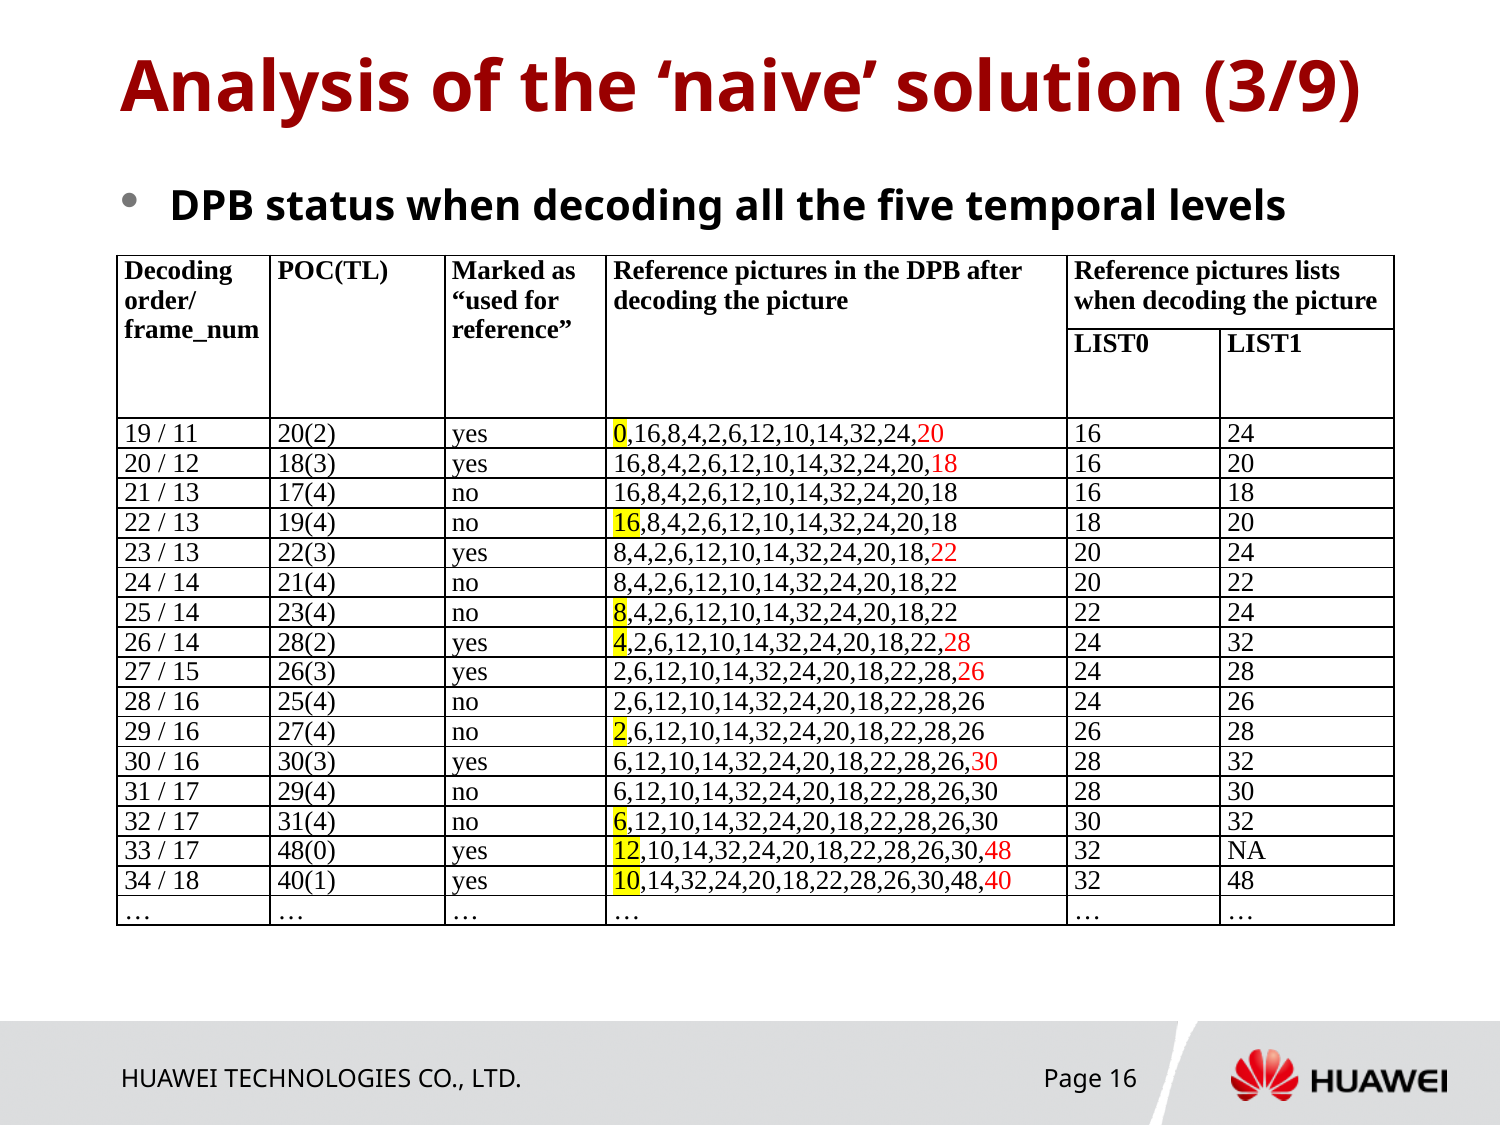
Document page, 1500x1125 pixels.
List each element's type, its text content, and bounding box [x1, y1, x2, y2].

table_cell no [446, 598, 605, 626]
table_cell 30(3) [271, 747, 444, 775]
table_cell no [446, 568, 605, 596]
table_cell 24 [1068, 628, 1219, 656]
picture [0, 1021, 1500, 1125]
table_cell 26 [1221, 688, 1393, 716]
table_cell 28 [1068, 747, 1219, 775]
table_cell … [1068, 896, 1219, 924]
table_cell LIST1 [1221, 330, 1393, 417]
table_cell yes [446, 419, 605, 447]
table_cell 22 / 13 [118, 509, 269, 537]
table_cell 32 / 17 [118, 807, 269, 835]
table_cell 24 [1221, 539, 1393, 567]
table_header Marked as “used for reference” [446, 256, 605, 417]
table_cell 16 [1068, 449, 1219, 477]
table_cell 16,8,4,2,6,12,10,14,32,24,20,18 [607, 509, 1066, 537]
slide_number Page 16 [1043, 1064, 1388, 1125]
table_cell 27 / 15 [118, 658, 269, 686]
table_cell 6,12,10,14,32,24,20,18,22,28,26,30 [607, 747, 1066, 775]
table_cell 28 / 16 [118, 688, 269, 716]
table_cell 20 [1068, 568, 1219, 596]
table_cell 40(1) [271, 867, 444, 895]
table_cell 25 / 14 [118, 598, 269, 626]
table_cell 33 / 17 [118, 837, 269, 865]
table_cell 29(4) [271, 777, 444, 805]
table_cell yes [446, 449, 605, 477]
table_cell 24 / 14 [118, 568, 269, 596]
table_cell 2,6,12,10,14,32,24,20,18,22,28,26 [607, 717, 1066, 746]
table_cell 16,8,4,2,6,12,10,14,32,24,20,18 [607, 449, 1066, 477]
table_cell 26 [1068, 717, 1219, 746]
table_cell 27(4) [271, 717, 444, 746]
table_cell 28(2) [271, 628, 444, 656]
table_cell 26 / 14 [118, 628, 269, 656]
table_cell 8,4,2,6,12,10,14,32,24,20,18,22 [607, 539, 1066, 567]
table_cell yes [446, 658, 605, 686]
table_cell 30 / 16 [118, 747, 269, 775]
table_cell 23(4) [271, 598, 444, 626]
table_cell yes [446, 747, 605, 775]
table_header POC(TL) [271, 256, 444, 417]
table_cell NA [1221, 837, 1393, 865]
table_cell 32 [1068, 867, 1219, 895]
table_cell no [446, 688, 605, 716]
table_cell LIST0 [1068, 330, 1219, 417]
table_cell 18(3) [271, 449, 444, 477]
table_cell 23 / 13 [118, 539, 269, 567]
table_cell 24 [1221, 598, 1393, 626]
table_header Reference pictures lists when decoding the picture [1068, 256, 1393, 328]
table_cell 32 [1221, 747, 1393, 775]
table_cell 32 [1221, 807, 1393, 835]
table_cell 32 [1068, 837, 1219, 865]
table_cell 32 [1221, 628, 1393, 656]
table_cell yes [446, 867, 605, 895]
table_cell 31(4) [271, 807, 444, 835]
table_header Decoding order/ frame_num [118, 256, 269, 417]
table_cell 24 [1068, 658, 1219, 686]
table_cell 10,14,32,24,20,18,22,28,26,30,48,40 [607, 867, 1066, 895]
table_cell 21 / 13 [118, 479, 269, 507]
table_cell … [118, 896, 269, 924]
table_cell 28 [1221, 717, 1393, 746]
table_cell 2,6,12,10,14,32,24,20,18,22,28,26 [607, 688, 1066, 716]
table_cell no [446, 717, 605, 746]
table_cell … [1221, 896, 1393, 924]
table_cell 21(4) [271, 568, 444, 596]
table_cell 34 / 18 [118, 867, 269, 895]
table_cell 20(2) [271, 419, 444, 447]
table_cell 26(3) [271, 658, 444, 686]
table_cell no [446, 777, 605, 805]
table_cell 16 [1068, 419, 1219, 447]
table_cell no [446, 807, 605, 835]
list DPB status when decoding all the five temporal levels [106, 152, 1409, 1009]
table_cell 48 [1221, 867, 1393, 895]
table_cell … [607, 896, 1066, 924]
table_cell 22 [1068, 598, 1219, 626]
table_cell 8,4,2,6,12,10,14,32,24,20,18,22 [607, 568, 1066, 596]
table_cell 20 [1221, 449, 1393, 477]
table_cell 6,12,10,14,32,24,20,18,22,28,26,30 [607, 777, 1066, 805]
table_cell 0,16,8,4,2,6,12,10,14,32,24,20 [607, 419, 1066, 447]
table_cell 28 [1068, 777, 1219, 805]
table_cell 28 [1221, 658, 1393, 686]
table_cell 19 / 11 [118, 419, 269, 447]
table_cell 16,8,4,2,6,12,10,14,32,24,20,18 [607, 479, 1066, 507]
table_cell 24 [1221, 419, 1393, 447]
table_cell 22 [1221, 568, 1393, 596]
table_cell no [446, 509, 605, 537]
table_cell 18 [1068, 509, 1219, 537]
table_cell 16 [1068, 479, 1219, 507]
table_cell 30 [1221, 777, 1393, 805]
table_cell 29 / 16 [118, 717, 269, 746]
title Analysis of the ‘naive’ solution (3/9) [106, 11, 1378, 152]
table_cell 24 [1068, 688, 1219, 716]
table_cell yes [446, 539, 605, 567]
table_cell 31 / 17 [118, 777, 269, 805]
table_cell 4,2,6,12,10,14,32,24,20,18,22,28 [607, 628, 1066, 656]
table_cell no [446, 479, 605, 507]
table_header Reference pictures in the DPB after decoding the picture [607, 256, 1066, 417]
table_cell 25(4) [271, 688, 444, 716]
table_cell 19(4) [271, 509, 444, 537]
table_cell yes [446, 837, 605, 865]
table_cell yes [446, 628, 605, 656]
table_cell 48(0) [271, 837, 444, 865]
table_cell 17(4) [271, 479, 444, 507]
table_cell 8,4,2,6,12,10,14,32,24,20,18,22 [607, 598, 1066, 626]
table_cell 20 / 12 [118, 449, 269, 477]
table_cell … [446, 896, 605, 924]
table_cell 2,6,12,10,14,32,24,20,18,22,28,26 [607, 658, 1066, 686]
table_cell 20 [1221, 509, 1393, 537]
table_cell … [271, 896, 444, 924]
table_cell 22(3) [271, 539, 444, 567]
table_cell 20 [1068, 539, 1219, 567]
table_cell 30 [1068, 807, 1219, 835]
table_cell 6,12,10,14,32,24,20,18,22,28,26,30 [607, 807, 1066, 835]
table_cell 12,10,14,32,24,20,18,22,28,26,30,48 [607, 837, 1066, 865]
table_cell 18 [1221, 479, 1393, 507]
